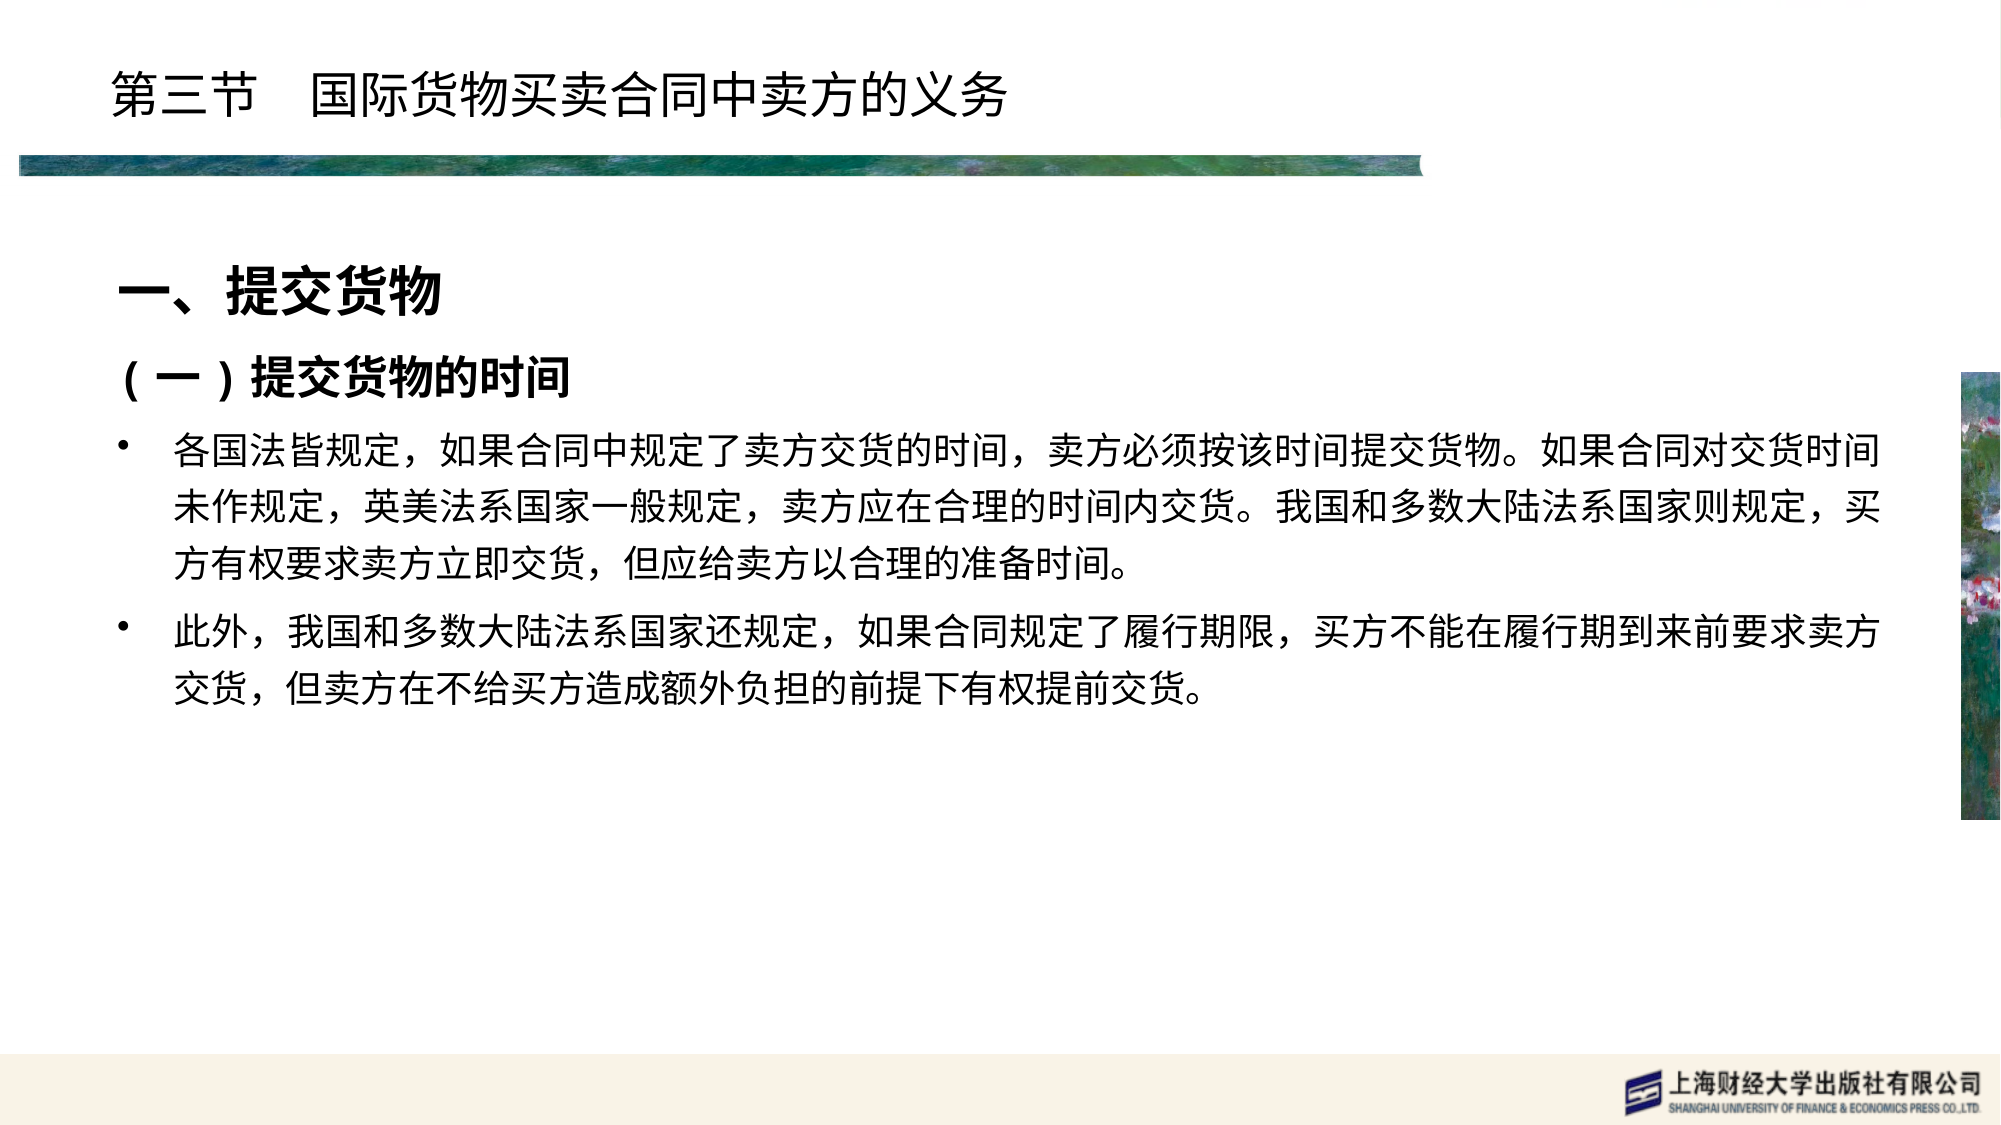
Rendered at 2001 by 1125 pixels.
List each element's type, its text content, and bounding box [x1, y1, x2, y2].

picture [0, 0, 2001, 1125]
list 一、提交货物 (一)提交货物的时间 各国法皆规定，如果合同中规定了卖方交货的时间，卖方必须按该时间提交货物。如果合同对交货时间未作规定，英美法系国家一般规定，卖方应在合理的时间内交货。我国和多数大陆法系国家则规定，买方有权要求卖方立即交货，但应给卖方以合理的准备时间。 此外，我国和多数大陆法系国家还规定，如果合同规定了履行期限，买方不能在履行期到来前要求卖方交货，但卖方在不给买方造成额外负担的前提下有权提前交货。 [102, 233, 1898, 1032]
title 第三节 国际货物买卖合同中卖方的义务 [94, 42, 1451, 146]
